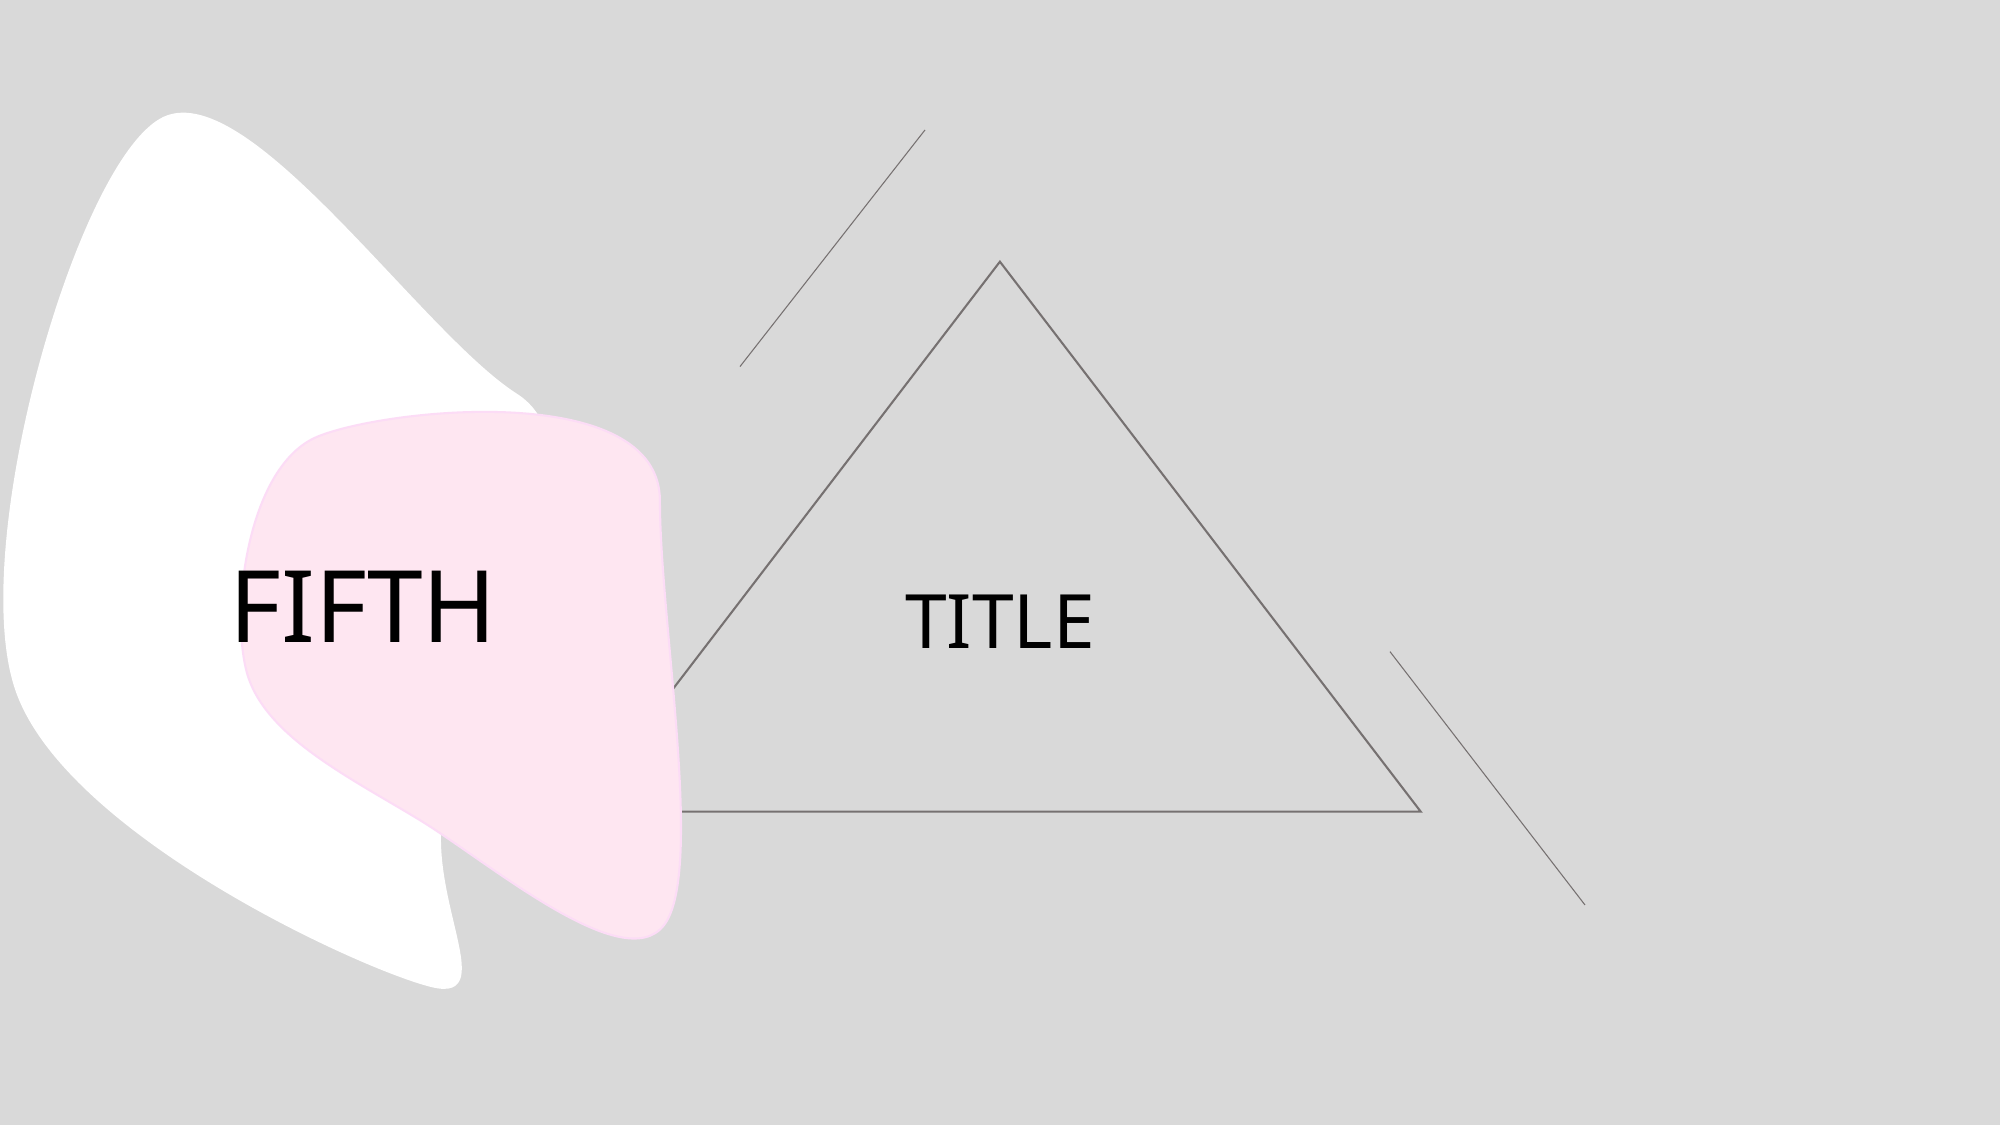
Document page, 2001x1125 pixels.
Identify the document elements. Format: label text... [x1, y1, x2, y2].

text_box [674, 259, 1389, 813]
text_box [245, 410, 683, 940]
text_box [1389, 651, 1585, 905]
text_box FIFTH [128, 535, 599, 671]
text_box TITLE [845, 565, 1155, 671]
text_box [3, 112, 537, 989]
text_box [739, 129, 926, 367]
